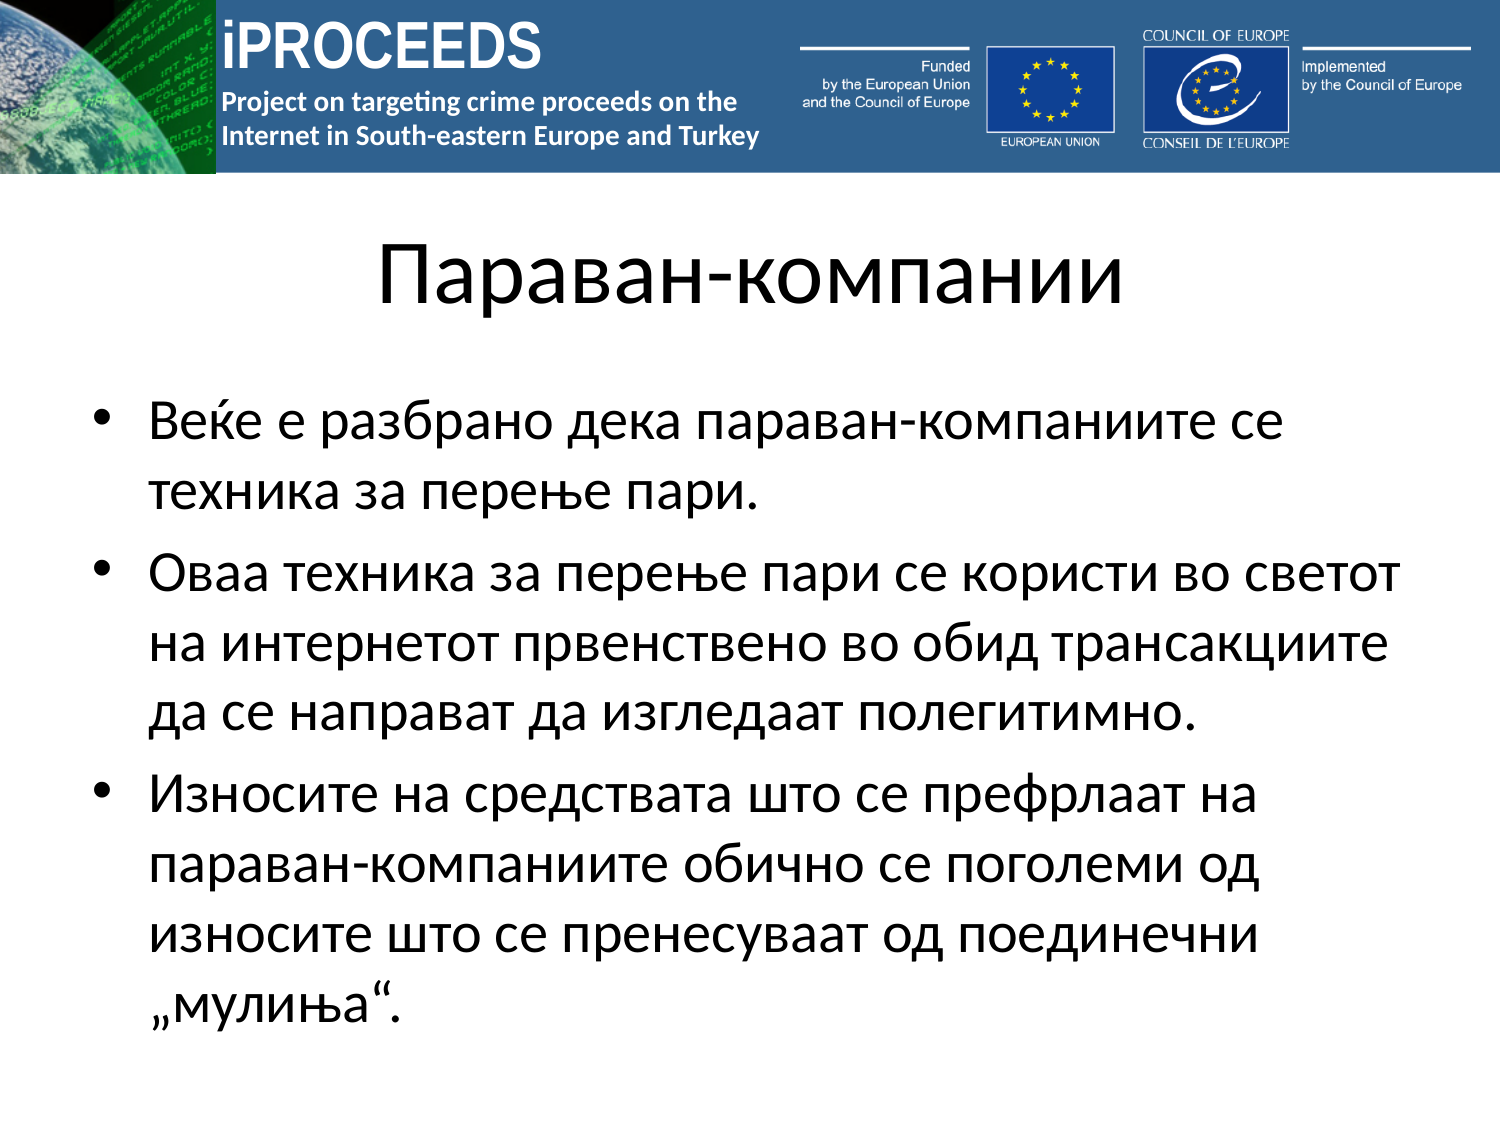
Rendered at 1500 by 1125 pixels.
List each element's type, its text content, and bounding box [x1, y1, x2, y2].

title Параван-компании [76, 172, 1427, 361]
list Веќе е разбрано дека параван-компаниите се техника за перење пари. Оваа техника за перење пари се користи во светот на интернетот првенствено во обид трансакциите да се направат да изгледаат полегитимно. Износите на средствата што се префрлаат на параван-компаниите обично се поголеми од износите што се пренесуваат од поединечни „мулиња“. [76, 373, 1427, 1017]
picture [0, 0, 216, 174]
picture [800, 30, 1471, 148]
